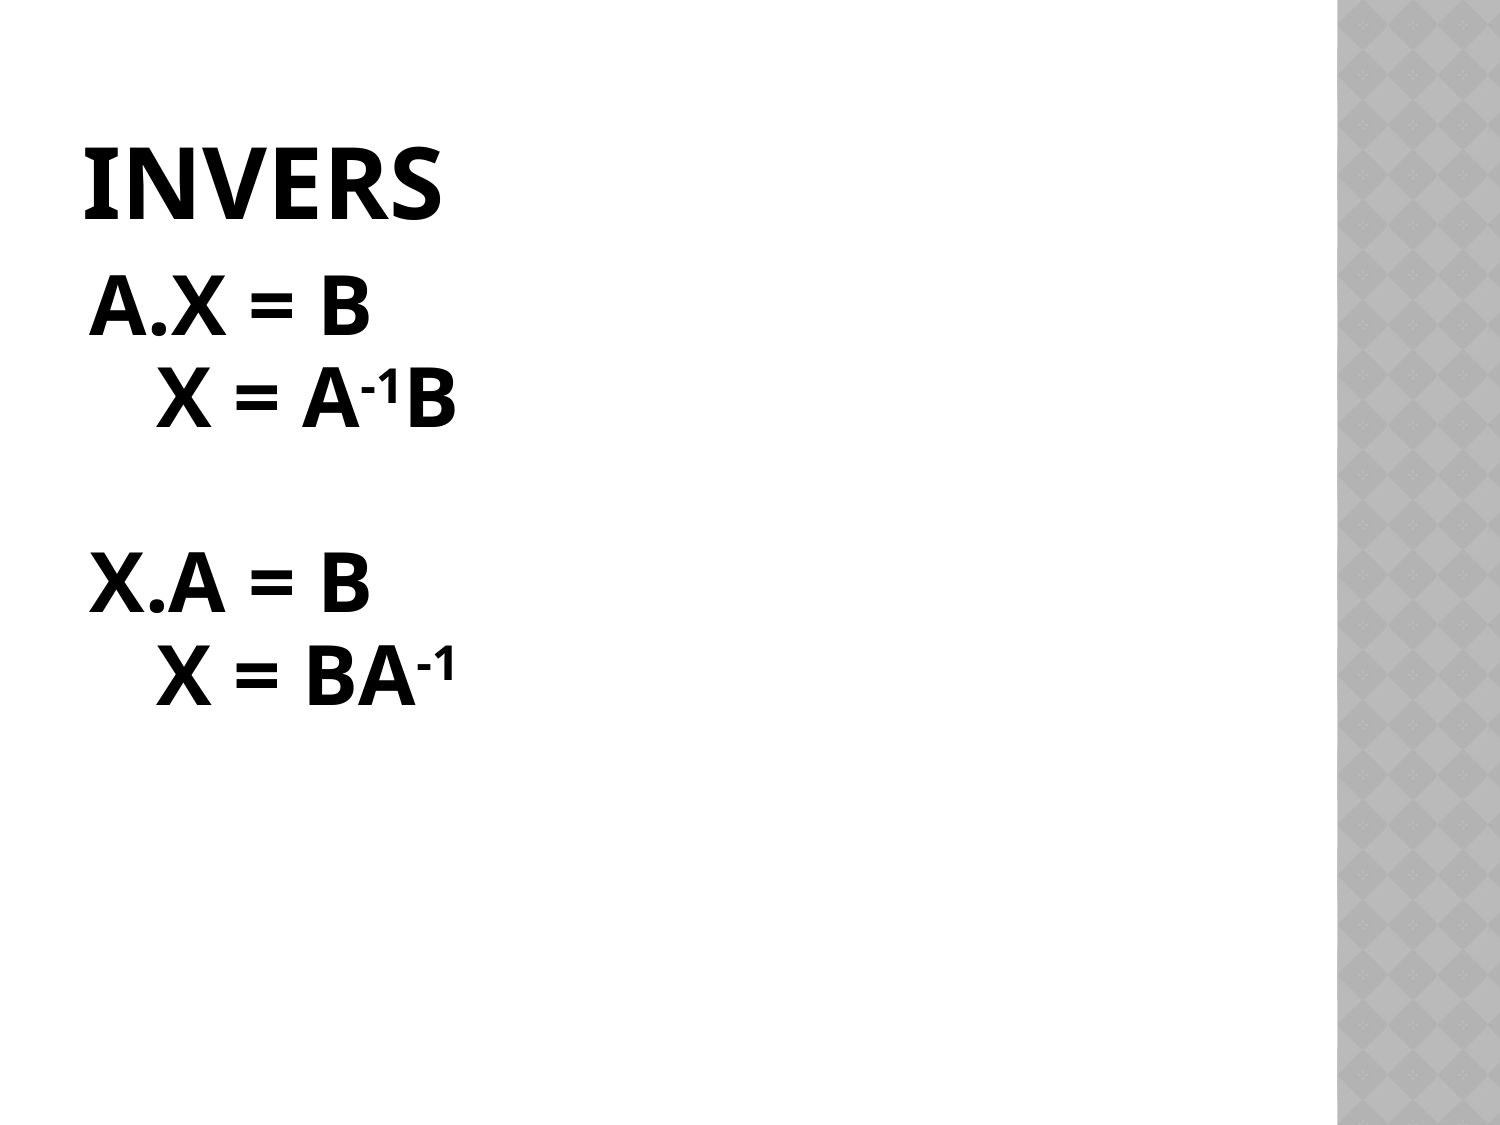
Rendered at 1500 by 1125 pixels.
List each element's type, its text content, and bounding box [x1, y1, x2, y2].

list A.X = B X = A-1B X.A = B X = BA-1 [75, 264, 1263, 1059]
title Invers [75, 52, 1263, 240]
